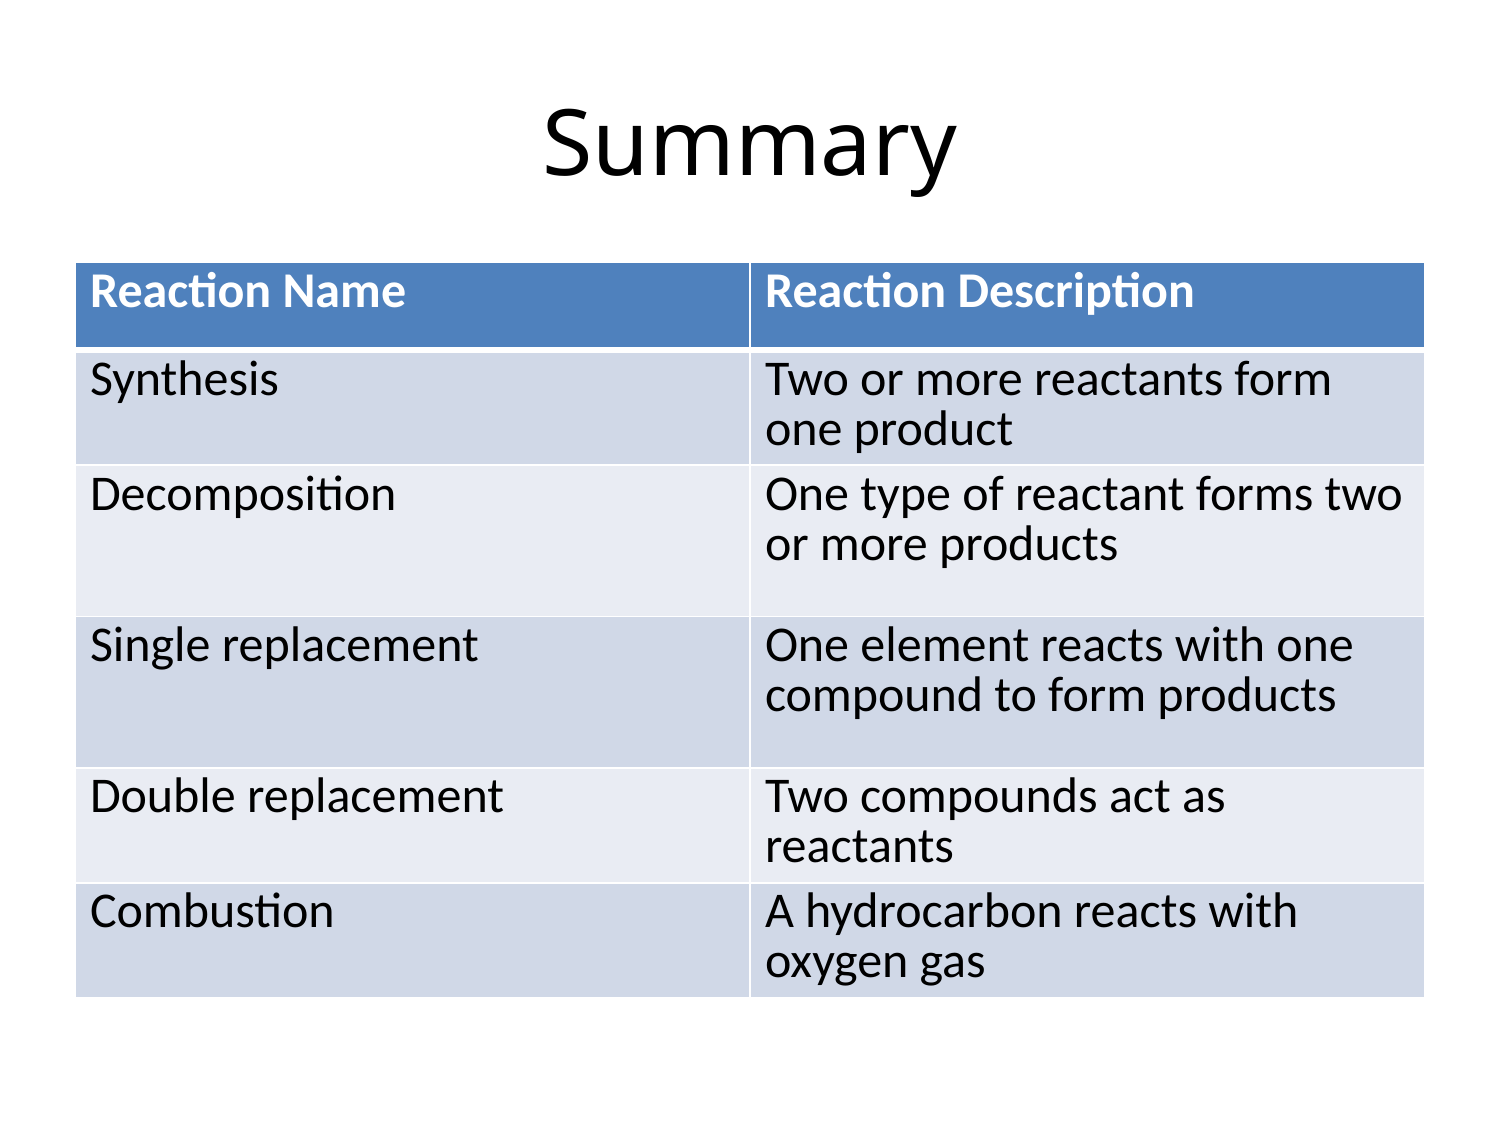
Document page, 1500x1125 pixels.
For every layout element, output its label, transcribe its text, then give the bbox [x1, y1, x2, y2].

title Summary [75, 45, 1425, 233]
table_cell Two or more reactants form one product [751, 353, 1424, 464]
table_cell Combustion [76, 884, 749, 997]
table_cell One element reacts with one compound to form products [751, 617, 1424, 767]
table_cell Decomposition [76, 466, 749, 616]
table_header Reaction Name [76, 263, 749, 347]
table_cell Synthesis [76, 353, 749, 464]
table_cell Single replacement [76, 617, 749, 767]
table_header Reaction Description [751, 263, 1424, 347]
table_cell A hydrocarbon reacts with oxygen gas [751, 884, 1424, 997]
table_cell One type of reactant forms two or more products [751, 466, 1424, 616]
table_cell Double replacement [76, 769, 749, 882]
table_cell Two compounds act as reactants [751, 769, 1424, 882]
